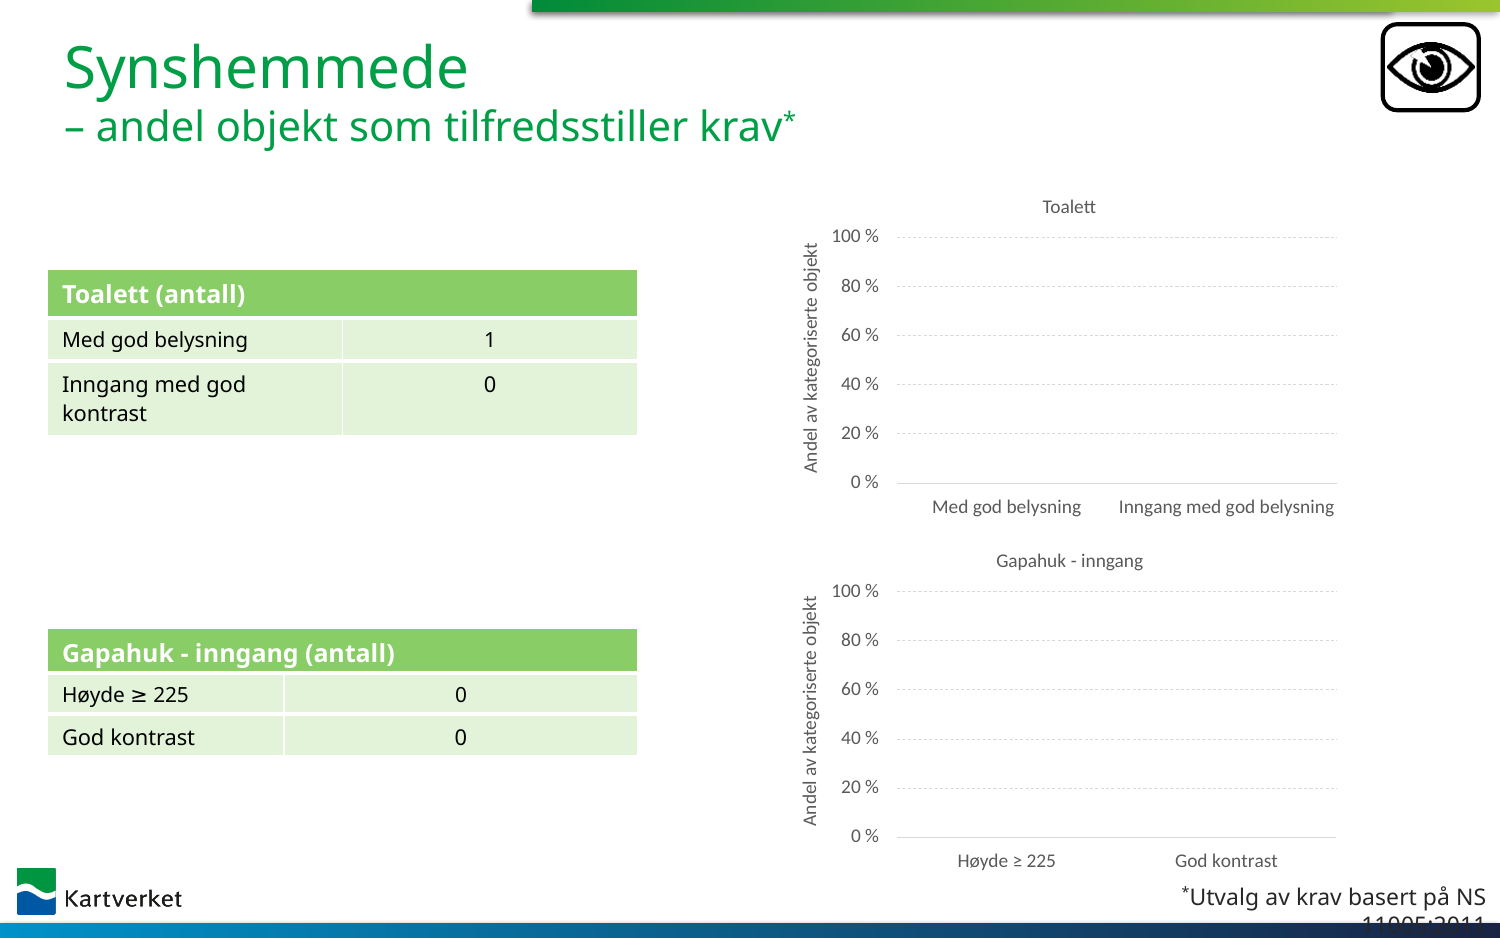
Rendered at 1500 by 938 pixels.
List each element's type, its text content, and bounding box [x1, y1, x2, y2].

table_header Gapahuk - inngang (antall) [48, 629, 637, 671]
text_box *Utvalg av krav basert på NS 11005:2011 [1068, 873, 1500, 938]
text_box Synshemmede – andel objekt som tilfredsstiller krav* [49, 24, 1431, 158]
table_cell 0 [343, 363, 637, 435]
table_cell 0 [285, 675, 637, 712]
table_cell Høyde ≥ 225 [48, 675, 283, 712]
table_cell Inngang med god kontrast [48, 363, 342, 435]
table_cell Med god belysning [48, 320, 342, 359]
table_cell 0 [285, 716, 637, 755]
table_header Toalett (antall) [48, 270, 637, 316]
table_cell God kontrast [48, 716, 283, 755]
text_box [1382, 24, 1480, 111]
picture [791, 541, 1348, 880]
picture [791, 187, 1348, 526]
table_cell 1 [343, 320, 637, 359]
